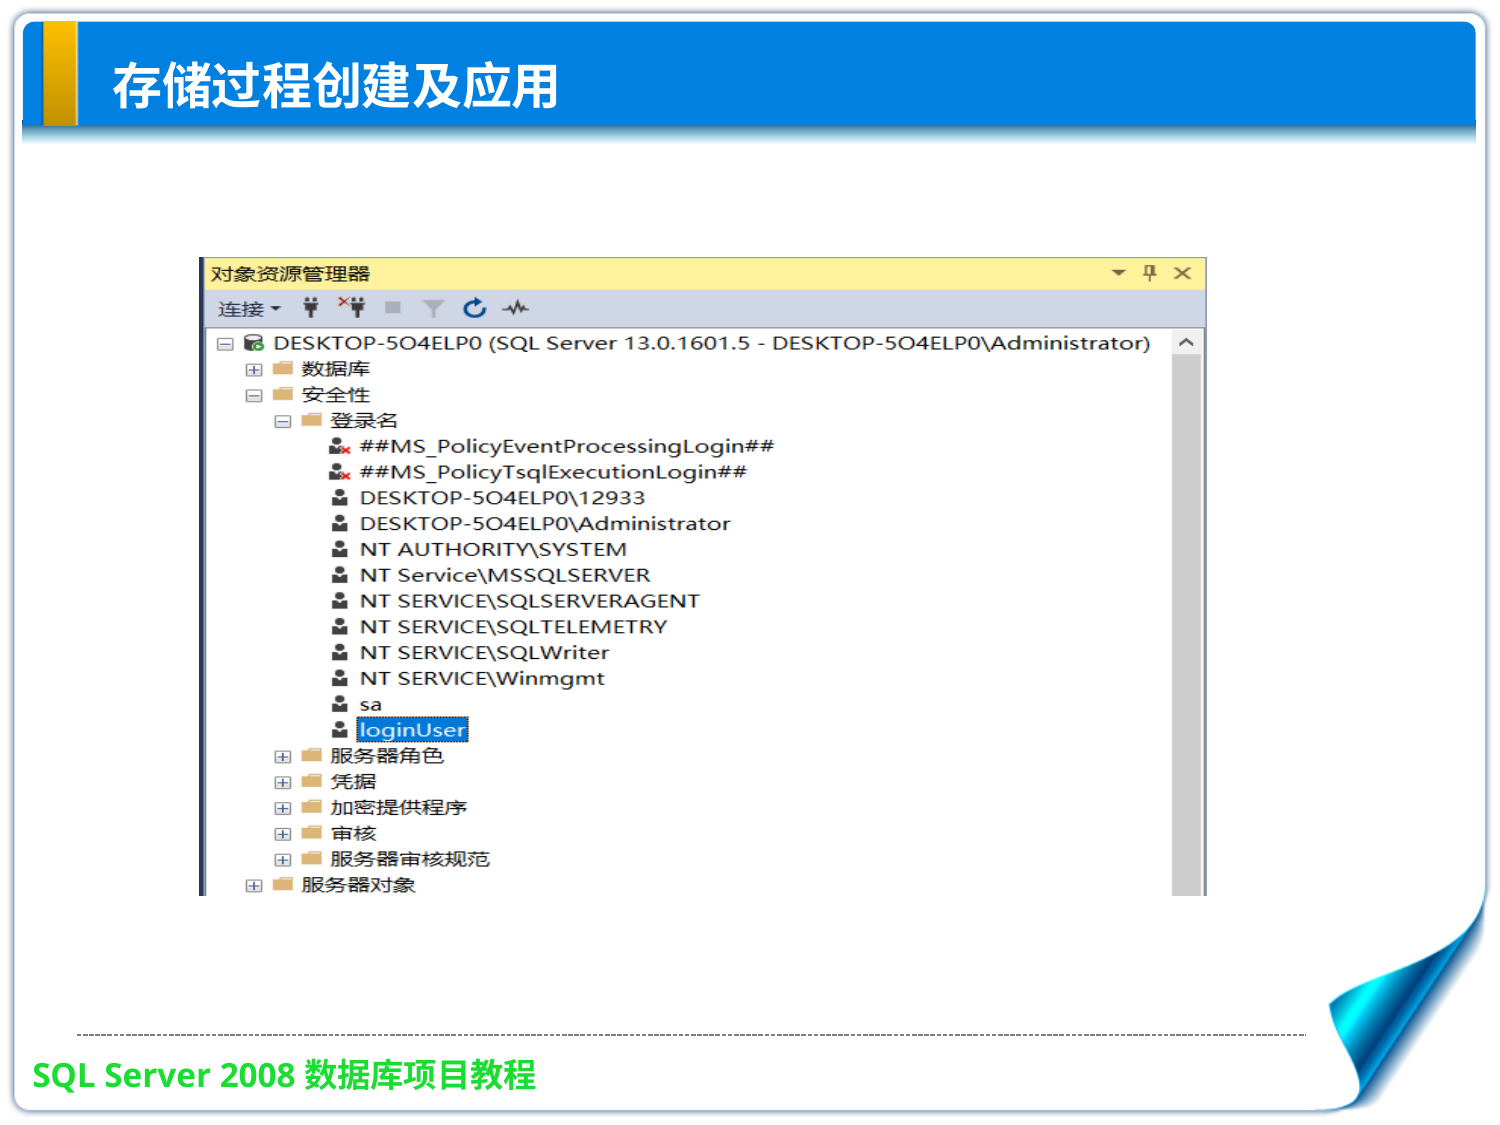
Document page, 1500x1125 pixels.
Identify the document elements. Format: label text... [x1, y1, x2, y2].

picture [0, 0, 1500, 1125]
text_box 存储过程创建及应用 [97, 46, 577, 122]
